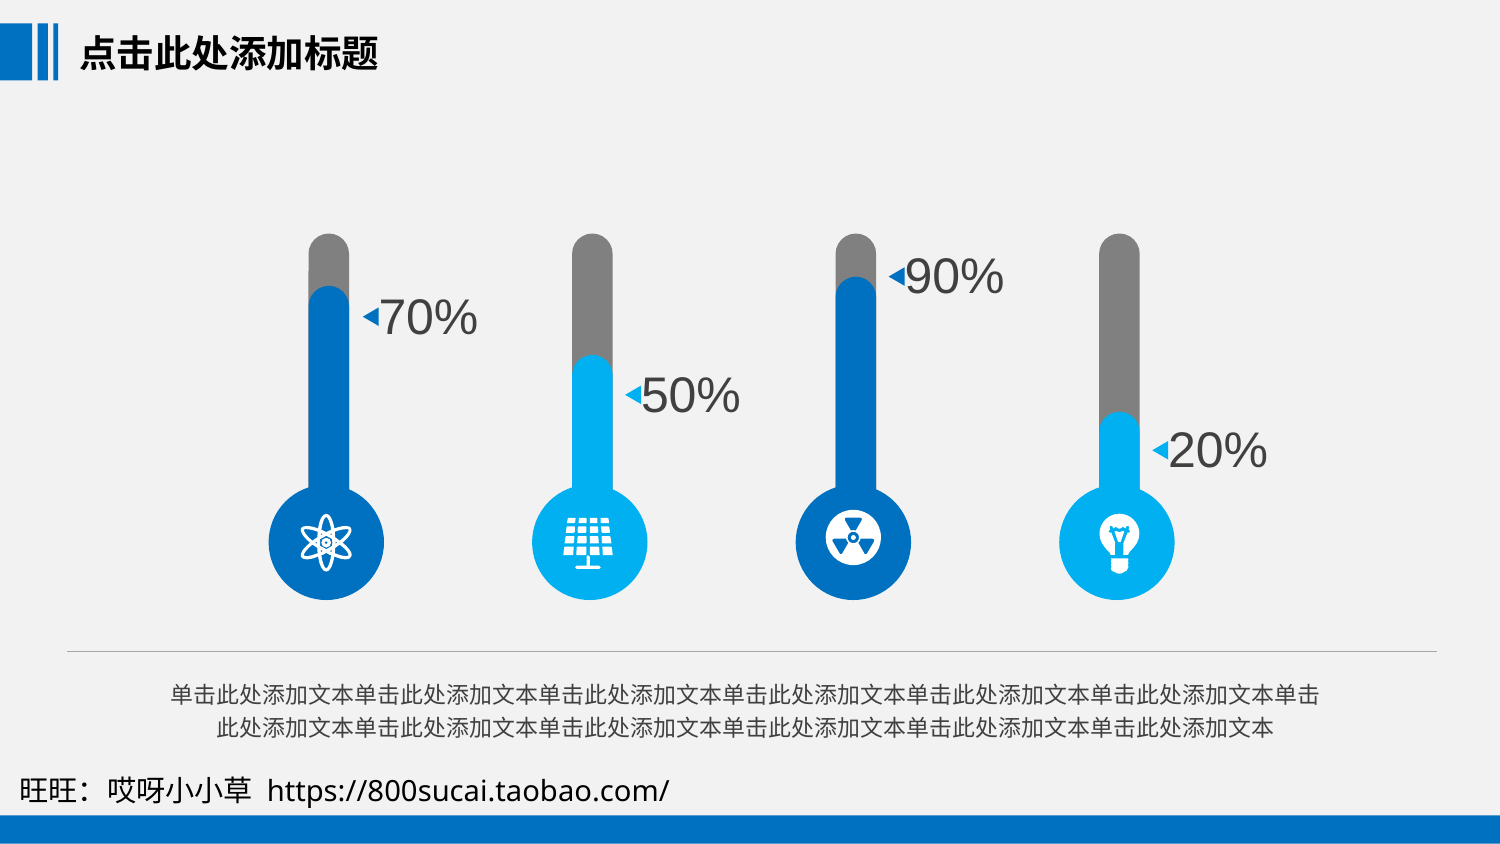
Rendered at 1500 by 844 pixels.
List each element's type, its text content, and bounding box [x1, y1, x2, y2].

text_box 点击此处添加标题 [67, 24, 393, 82]
text_box 90% [915, 236, 1021, 312]
text_box [0, 23, 33, 81]
text_box 70% [389, 276, 521, 352]
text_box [531, 233, 648, 601]
text_box [0, 815, 1500, 844]
text_box [53, 23, 59, 81]
text_box 50% [652, 354, 775, 430]
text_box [268, 233, 385, 601]
text_box [37, 23, 48, 81]
text_box 旺旺：哎呀小小草 https://800sucai.taobao.com/ [4, 764, 686, 815]
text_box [1058, 233, 1175, 601]
text_box 单击此处添加文本单击此处添加文本单击此处添加文本单击此处添加文本单击此处添加文本单击此处添加文本单击此处添加文本单击此处添加文本单击此处添加文本单击此处添加文本单击此处添加文本单击此处添加文本 [163, 675, 1328, 742]
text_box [795, 233, 912, 601]
text_box 20% [1179, 410, 1291, 486]
